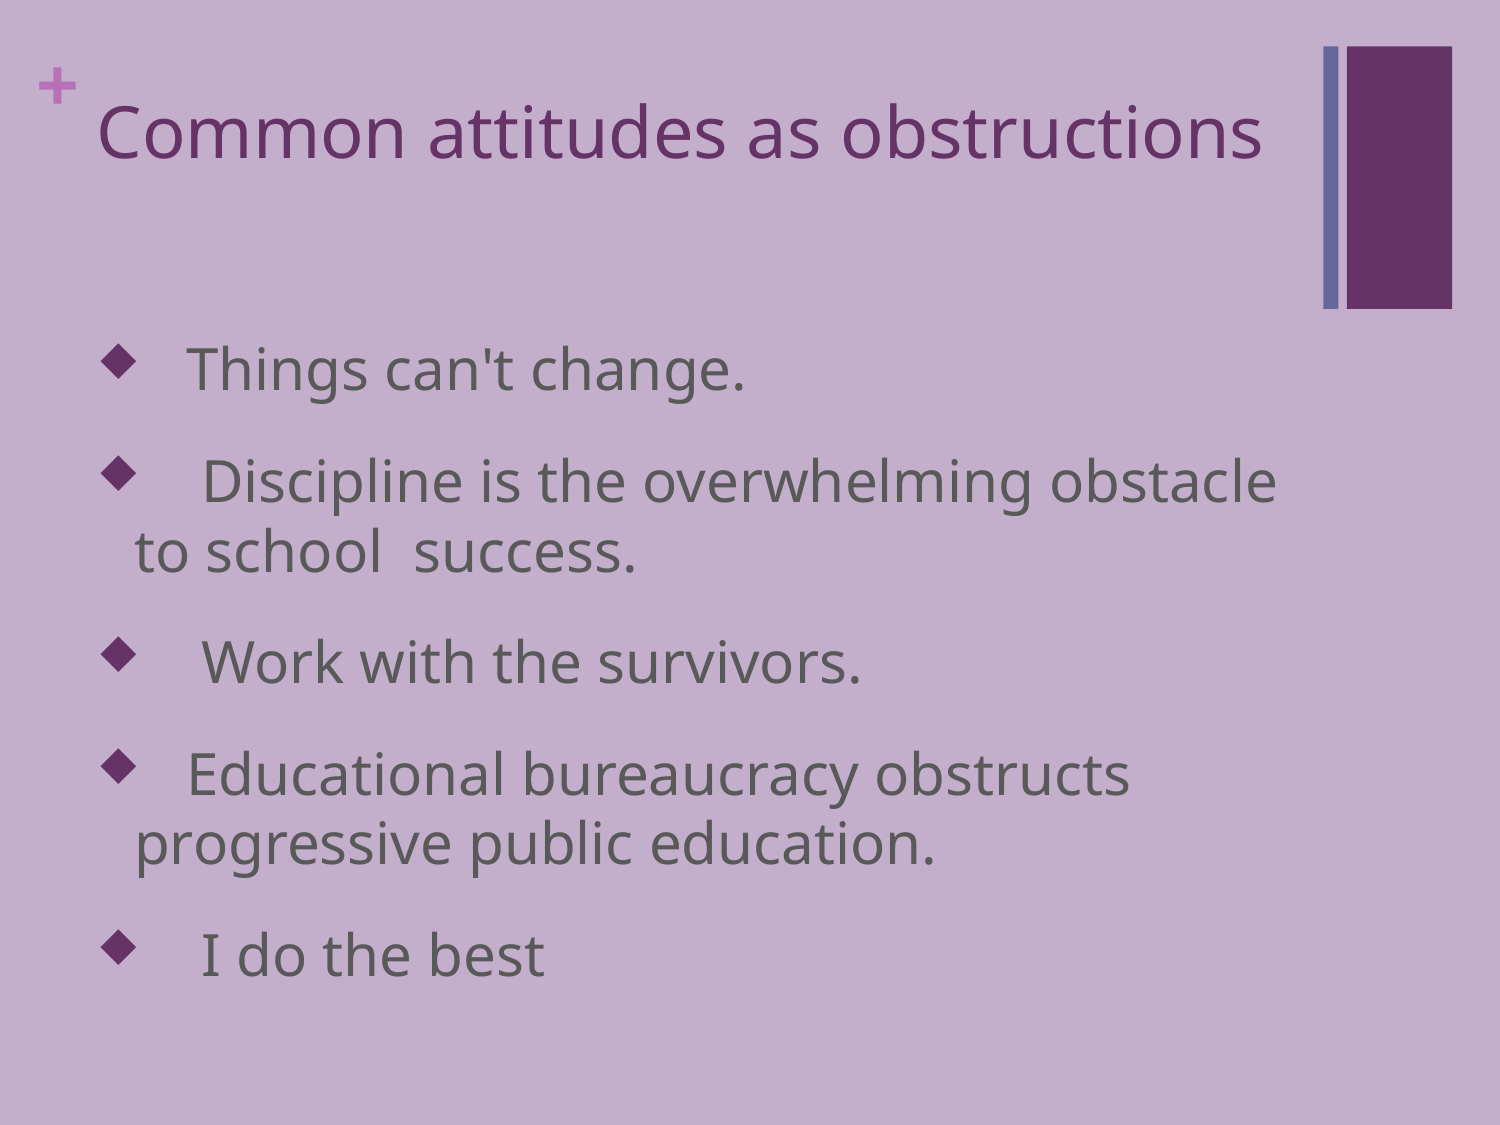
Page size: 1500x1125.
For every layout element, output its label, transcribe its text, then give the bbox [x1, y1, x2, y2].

list Things can't change. Discipline is the overwhelming obstacle to school success. Work with the survivors. Educational bureaucracy obstructs progressive public education. I do the best [81, 324, 1322, 1005]
title Common attitudes as obstructions [81, 79, 1322, 263]
